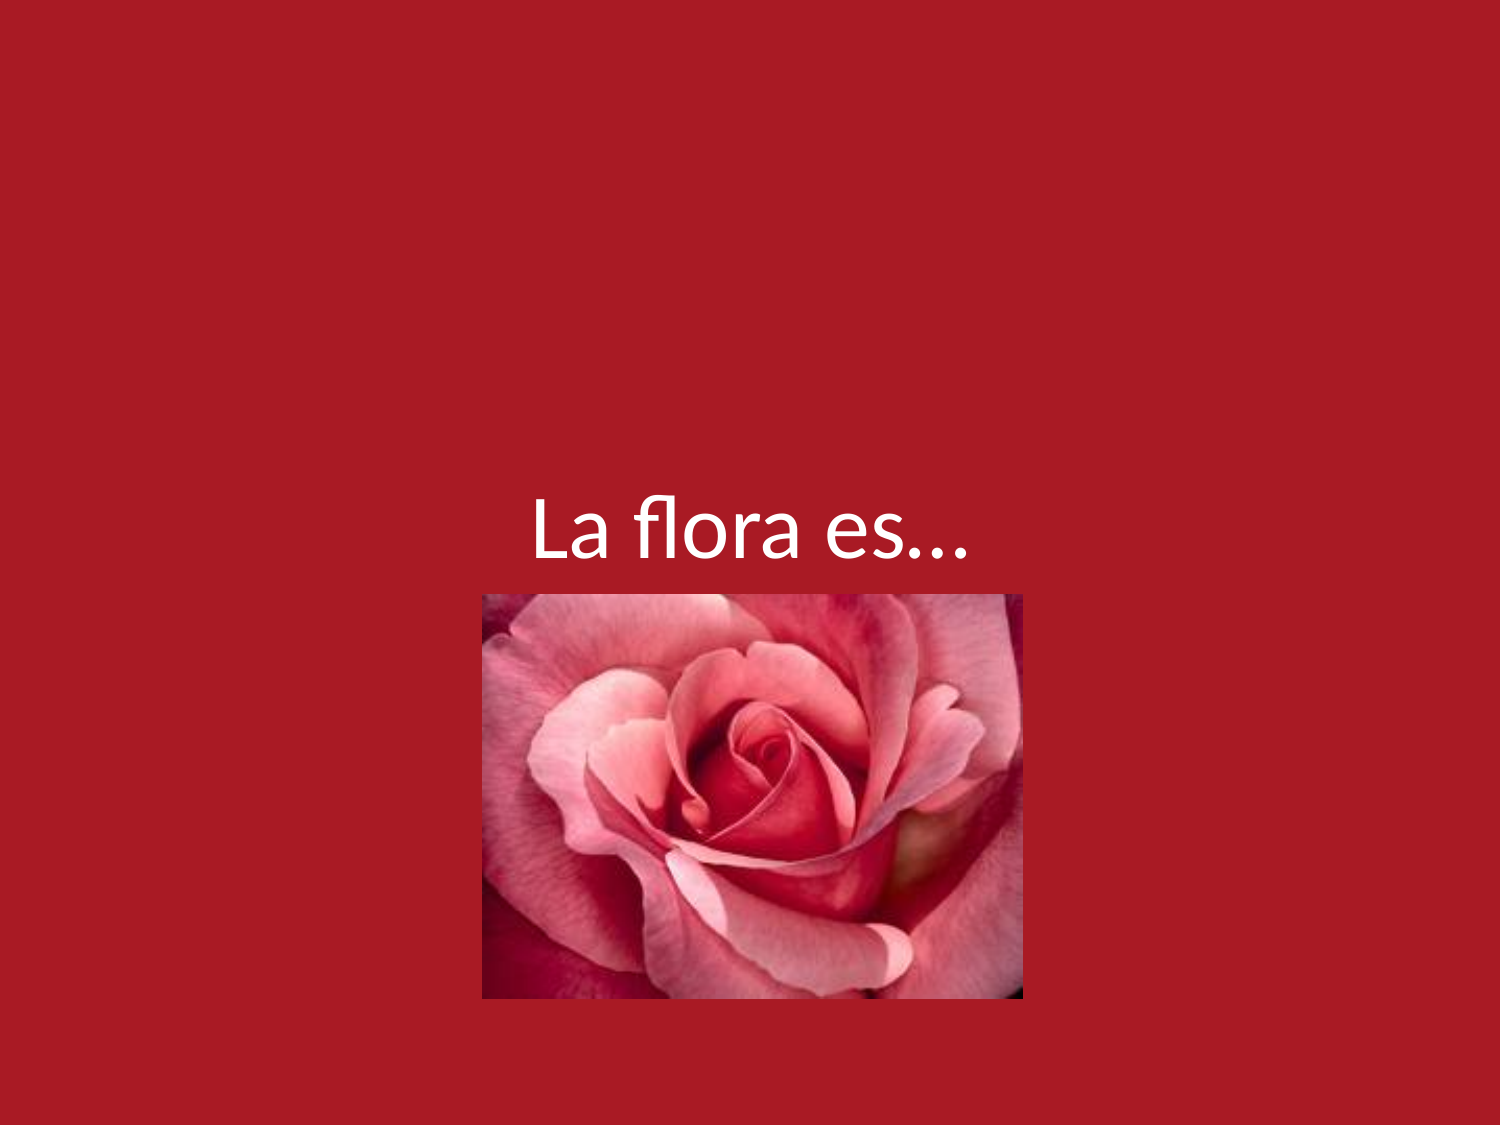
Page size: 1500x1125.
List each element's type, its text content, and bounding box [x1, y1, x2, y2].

picture [482, 594, 1023, 1000]
title La flora es… [75, 45, 1425, 999]
